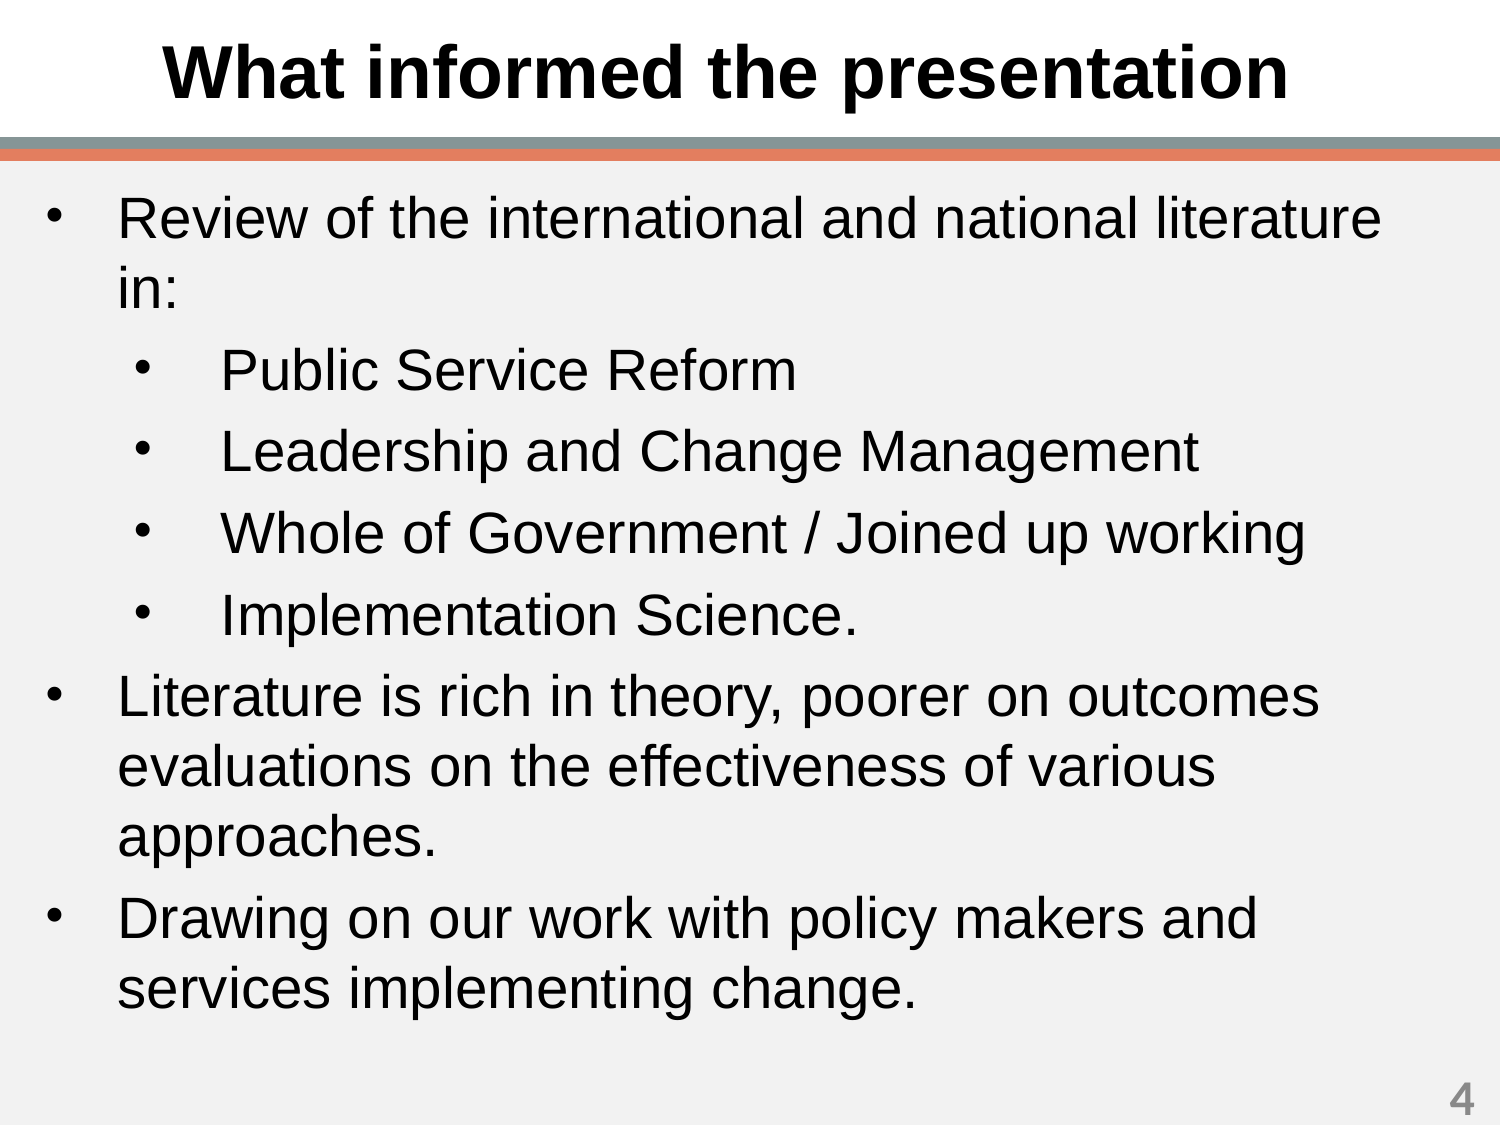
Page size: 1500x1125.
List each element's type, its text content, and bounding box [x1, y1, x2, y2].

subtitle Review of the international and national literature in: Public Service Reform Leadership and Change Management Whole of Government / Joined up working Implementation Science. Literature is rich in theory, poorer on outcomes evaluations on the effectiveness of various approaches. Drawing on our work with policy makers and services implementing change. [29, 172, 1447, 1083]
slide_number 3 [1139, 1065, 1490, 1125]
title What informed the presentation [89, 7, 1365, 130]
